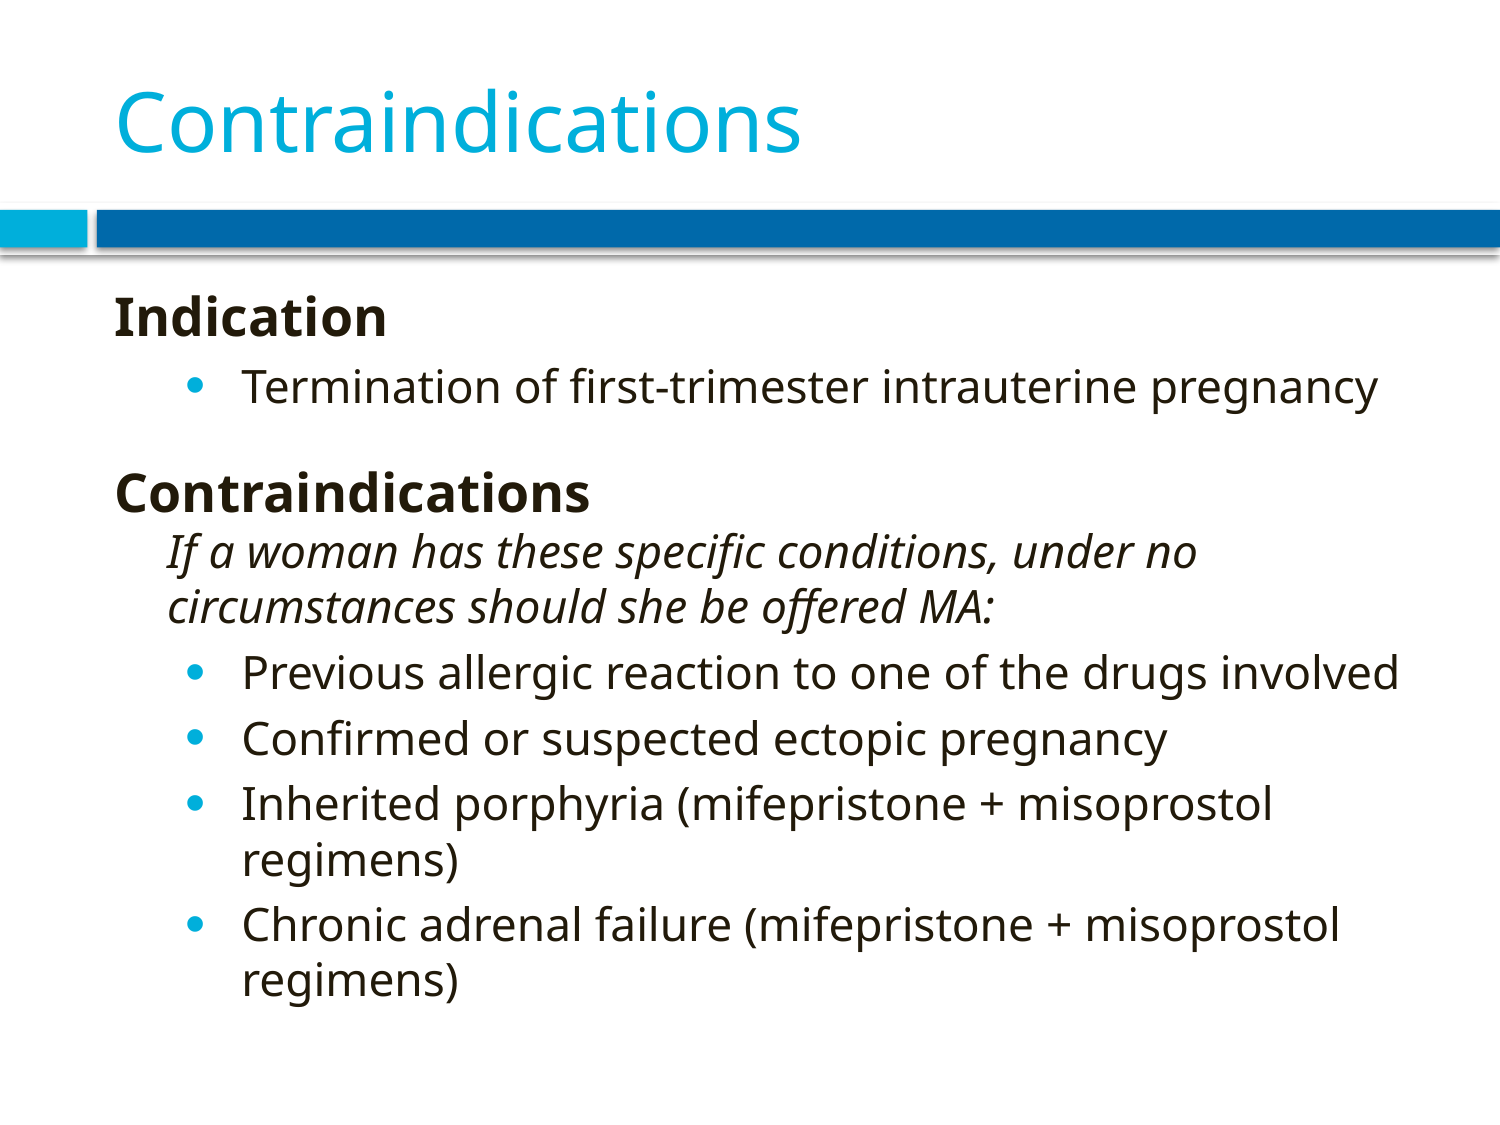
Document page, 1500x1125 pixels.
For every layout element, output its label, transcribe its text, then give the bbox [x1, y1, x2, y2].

subtitle Indication Termination of first-trimester intrauterine pregnancy Contraindications If a woman has these specific conditions, under no circumstances should she be offered MA: Previous allergic reaction to one of the drugs involved Confirmed or suspected ectopic pregnancy Inherited porphyria (mifepristone + misoprostol regimens) Chronic adrenal failure (mifepristone + misoprostol regimens) [99, 275, 1425, 1075]
title Contraindications [99, 37, 1438, 200]
